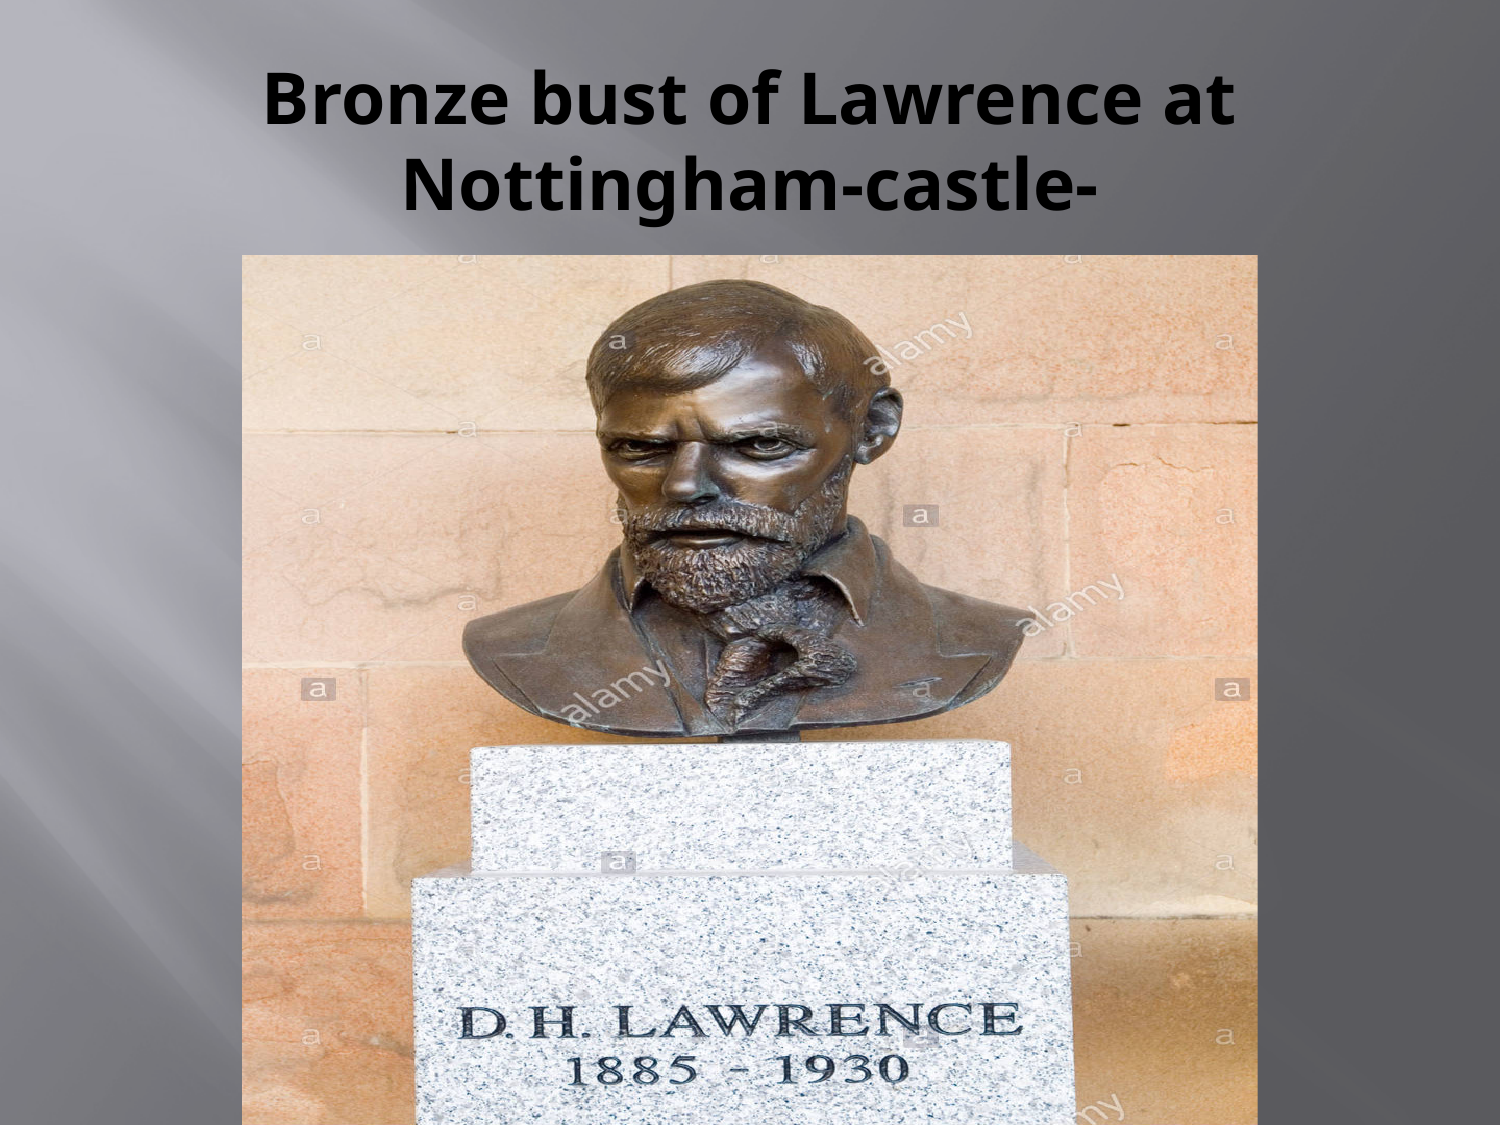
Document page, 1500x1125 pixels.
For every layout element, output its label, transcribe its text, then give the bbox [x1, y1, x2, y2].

picture [241, 255, 1258, 1125]
title Bronze bust of Lawrence at Nottingham-castle- [75, 45, 1425, 233]
